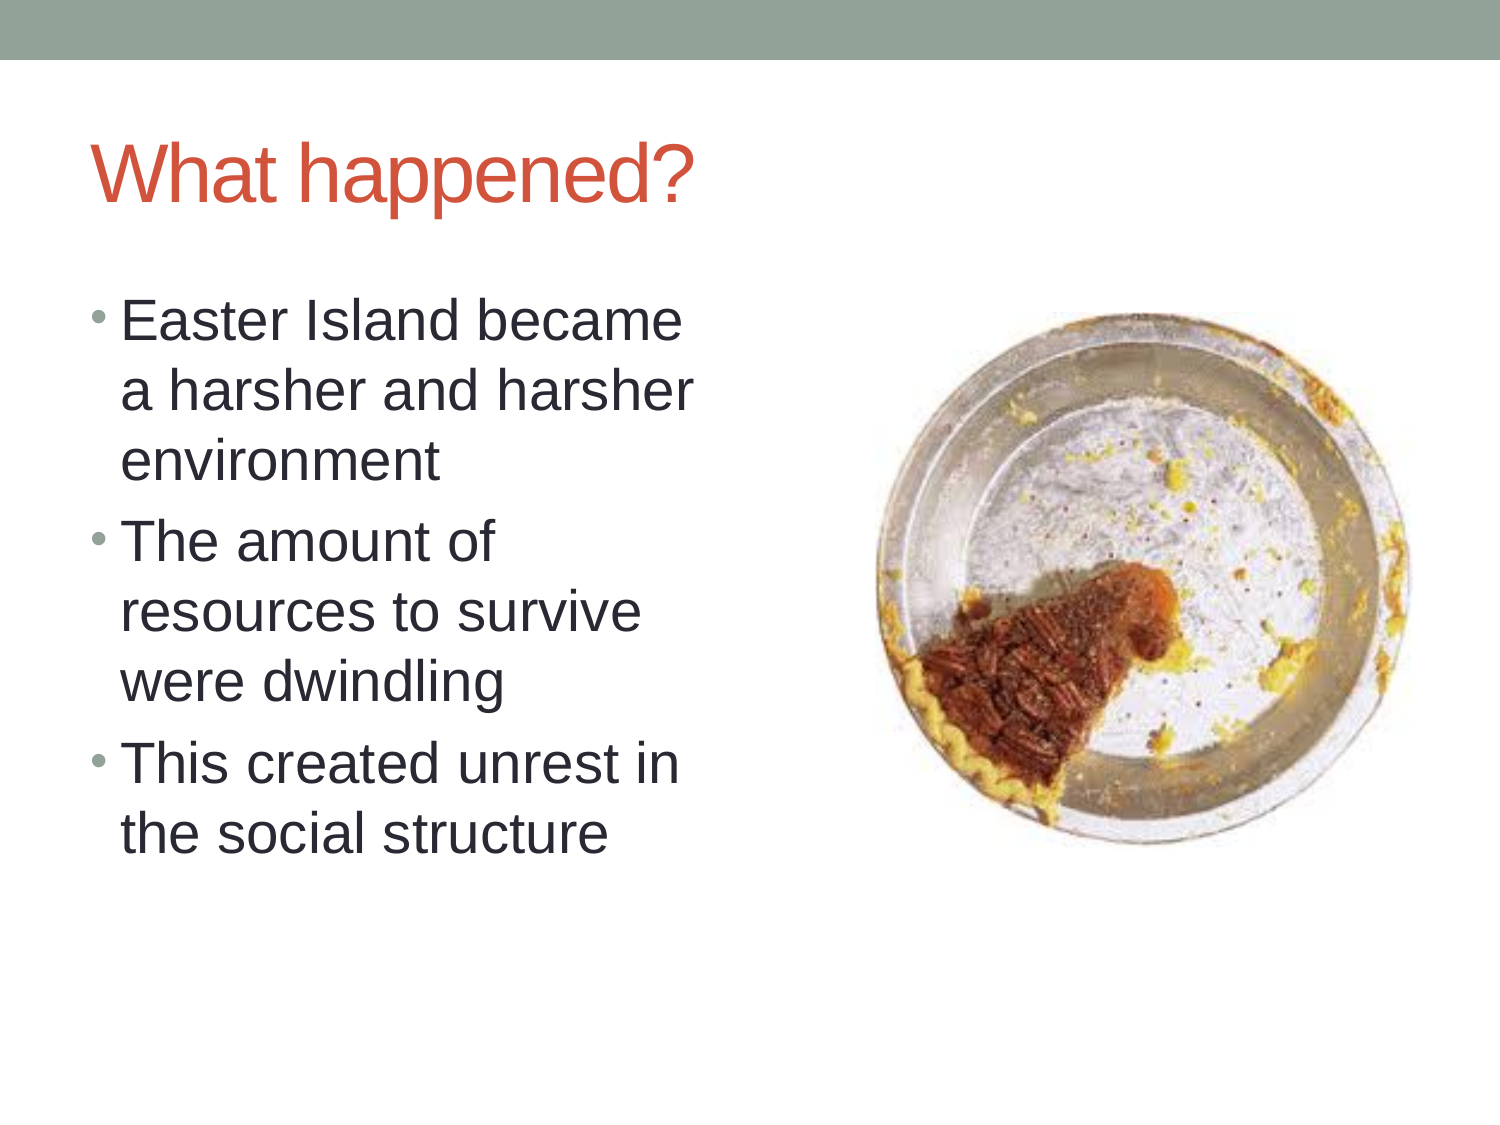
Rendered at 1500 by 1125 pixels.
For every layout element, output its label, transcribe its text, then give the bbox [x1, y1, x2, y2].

picture [874, 312, 1413, 851]
list Easter Island became a harsher and harsher environment The amount of resources to survive were dwindling This created unrest in the social structure [74, 274, 738, 1049]
title What happened? [75, 87, 1425, 250]
